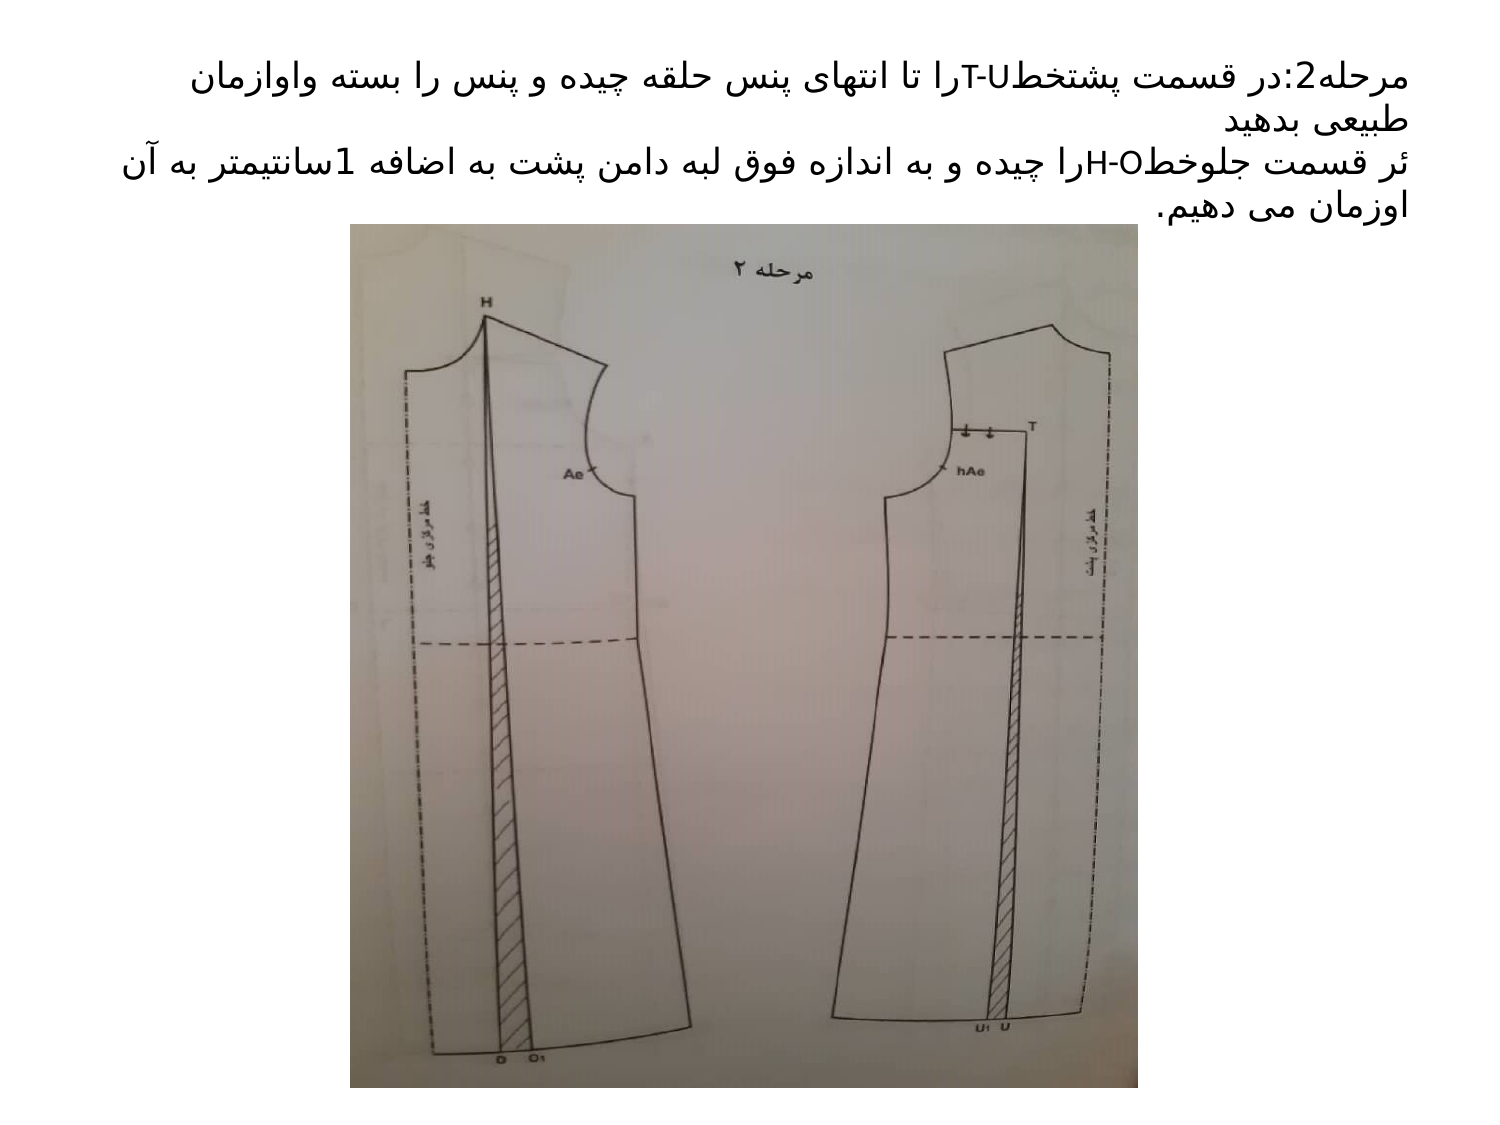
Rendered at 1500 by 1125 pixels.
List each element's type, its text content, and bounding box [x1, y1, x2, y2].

title مرحله2:در قسمت پشتخطT-Uرا تا انتهای پنس حلقه چیده و پنس را بسته واوازمان طبیعی بدهید ئر قسمت جلوخطH-Oرا چیده و به اندازه فوق لبه دامن پشت به اضافه 1سانتیمتر به آن اوزمان می دهیم. [75, 45, 1425, 233]
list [349, 224, 1138, 1088]
